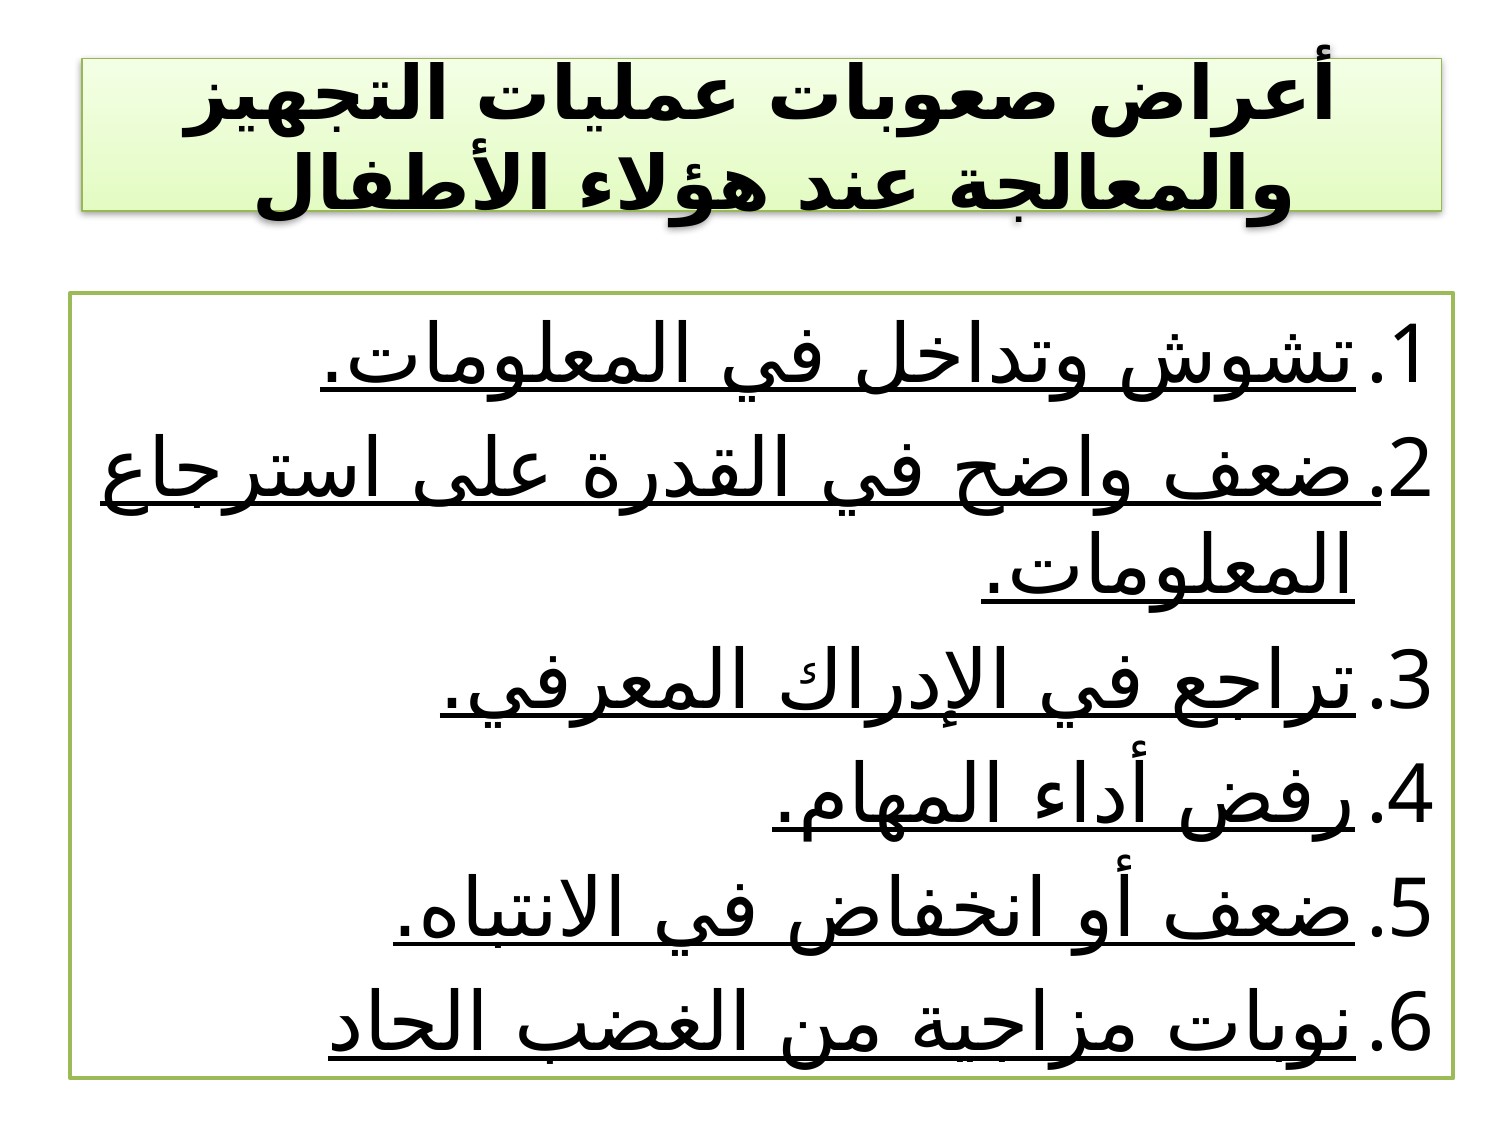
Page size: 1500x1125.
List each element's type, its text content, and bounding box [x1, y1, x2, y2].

title أعراض صعوبات عمليات التجهيز والمعالجة عند هؤلاء الأطفال [81, 58, 1442, 212]
subtitle تشوش وتداخل في المعلومات. ضعف واضح في القدرة على استرجاع المعلومات. تراجع في الإدراك المعرفي. رفض أداء المهام. ضعف أو انخفاض في الانتباه. نوبات مزاجية من الغضب الحاد [68, 291, 1455, 1080]
